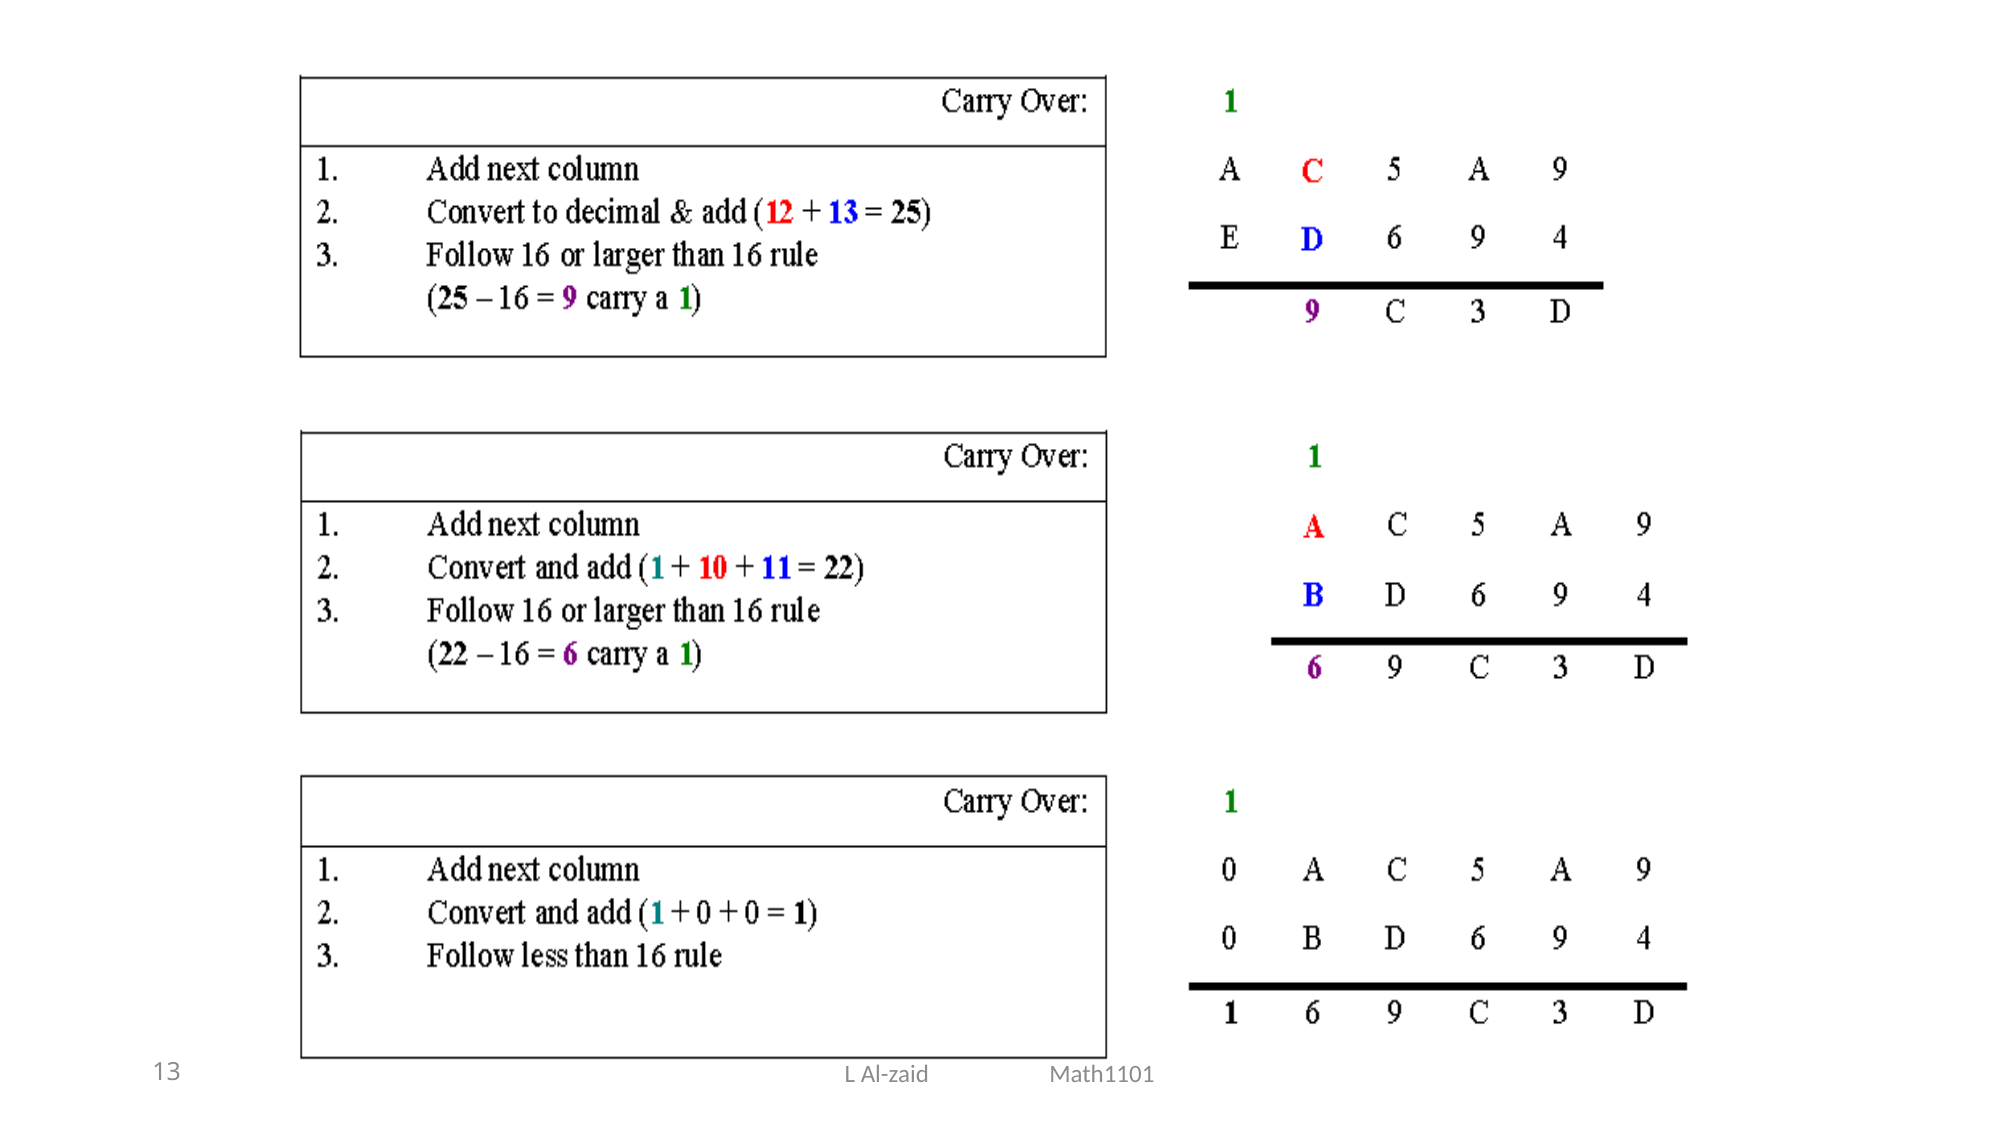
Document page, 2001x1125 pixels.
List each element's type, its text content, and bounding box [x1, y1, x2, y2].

footer L Al-zaid Math1101 [662, 1071, 1338, 1103]
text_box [279, 54, 1697, 1071]
slide_number 13 [137, 1042, 588, 1103]
